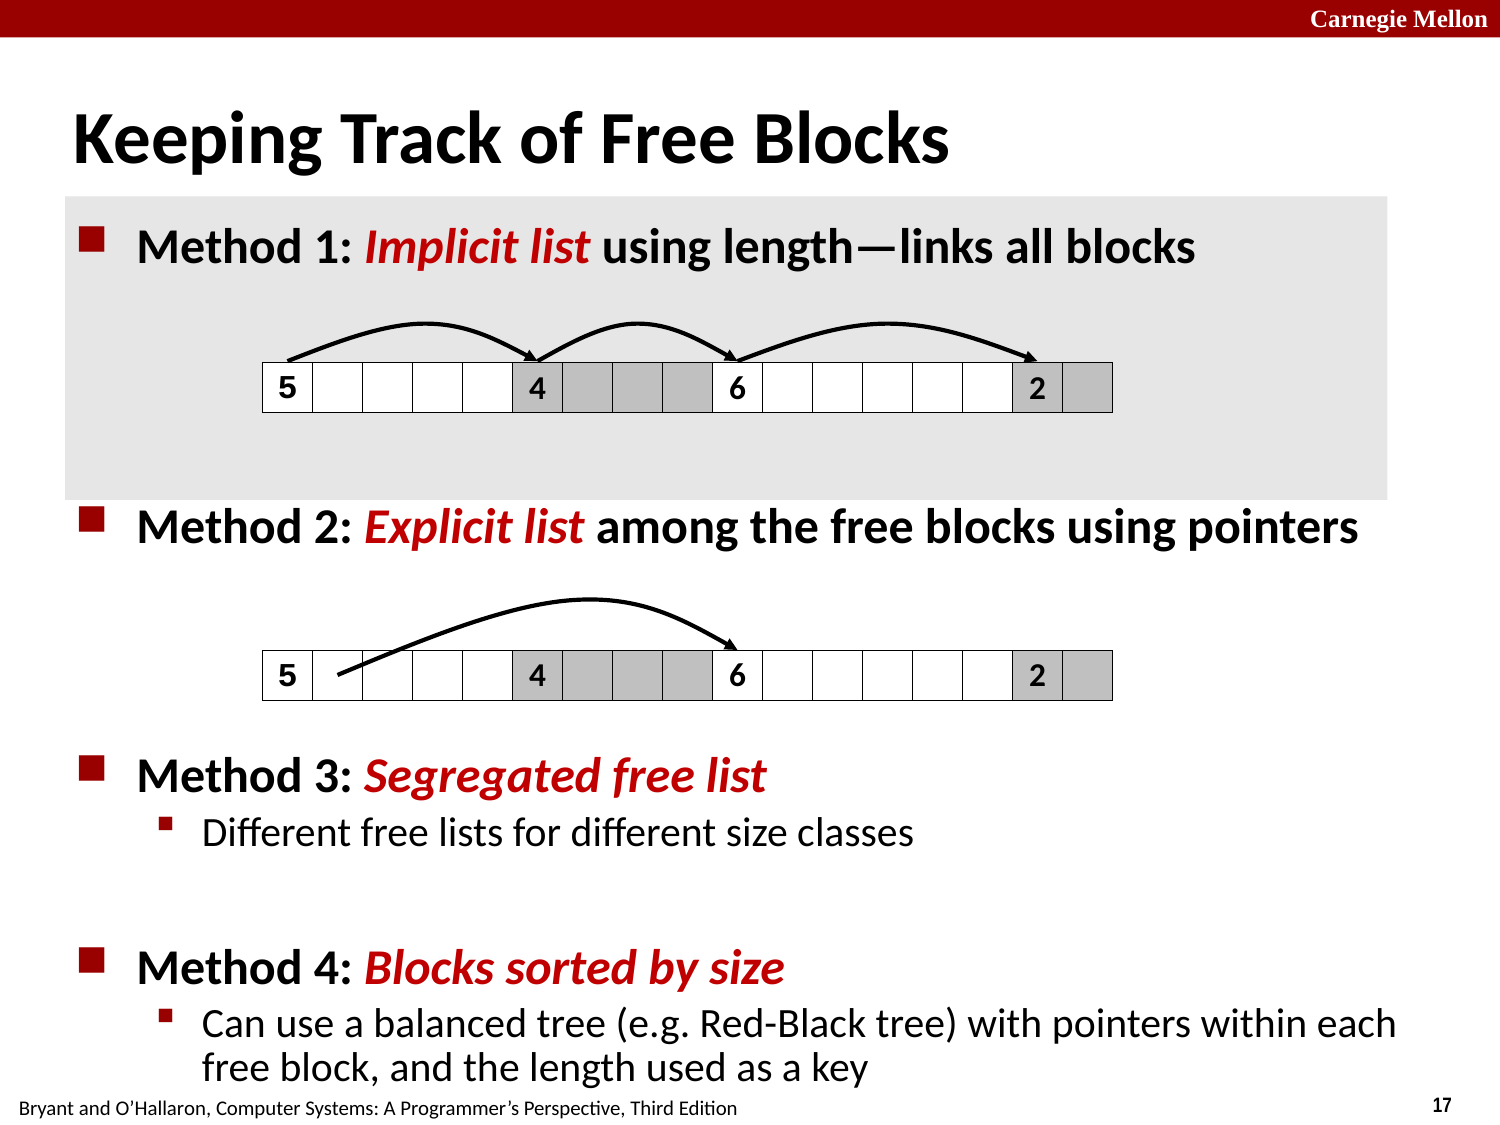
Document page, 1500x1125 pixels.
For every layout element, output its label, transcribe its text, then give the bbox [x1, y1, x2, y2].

text_box [812, 362, 862, 413]
text_box [1062, 650, 1113, 700]
text_box [362, 671, 412, 700]
text_box [1062, 362, 1113, 413]
text_box 4 [512, 362, 562, 413]
text_box 5 [262, 362, 312, 413]
text_box [962, 362, 1012, 413]
text_box [912, 362, 962, 413]
text_box [537, 323, 737, 362]
text_box [65, 196, 1388, 205]
text_box 6 [712, 362, 763, 413]
text_box [312, 362, 362, 413]
text_box [862, 362, 912, 413]
text_box [862, 650, 912, 700]
text_box [562, 362, 612, 413]
text_box [662, 362, 712, 413]
text_box [412, 668, 462, 700]
title Keeping Track of Free Blocks [58, 71, 1305, 197]
text_box [462, 362, 512, 413]
text_box [612, 655, 662, 700]
text_box [362, 650, 395, 664]
text_box [362, 362, 412, 413]
text_box [337, 599, 738, 676]
text_box [737, 323, 1038, 363]
text_box [763, 362, 812, 413]
text_box [312, 650, 362, 700]
text_box [912, 650, 962, 700]
text_box 5 [262, 650, 312, 700]
text_box [287, 323, 537, 362]
text_box 4 [512, 662, 562, 700]
text_box [662, 652, 712, 700]
text_box [962, 650, 1012, 700]
text_box [462, 665, 512, 700]
text_box 2 [1012, 650, 1062, 700]
text_box [412, 362, 462, 413]
text_box [812, 650, 862, 700]
text_box 6 [712, 650, 763, 700]
text_box 2 [1012, 362, 1062, 413]
text_box [562, 658, 612, 700]
text_box [612, 362, 662, 413]
text_box [763, 650, 812, 700]
list Method 1: Implicit list using length—links all blocks Method 2: Explicit list among the free blocks using pointers Method 3: Segregated free list Different free lists for different size classes Method 4: Blocks sorted by size Can use a balanced tree (e.g. Red-Black tree) with pointers within each free block, and the length used as a key [64, 205, 1426, 1088]
